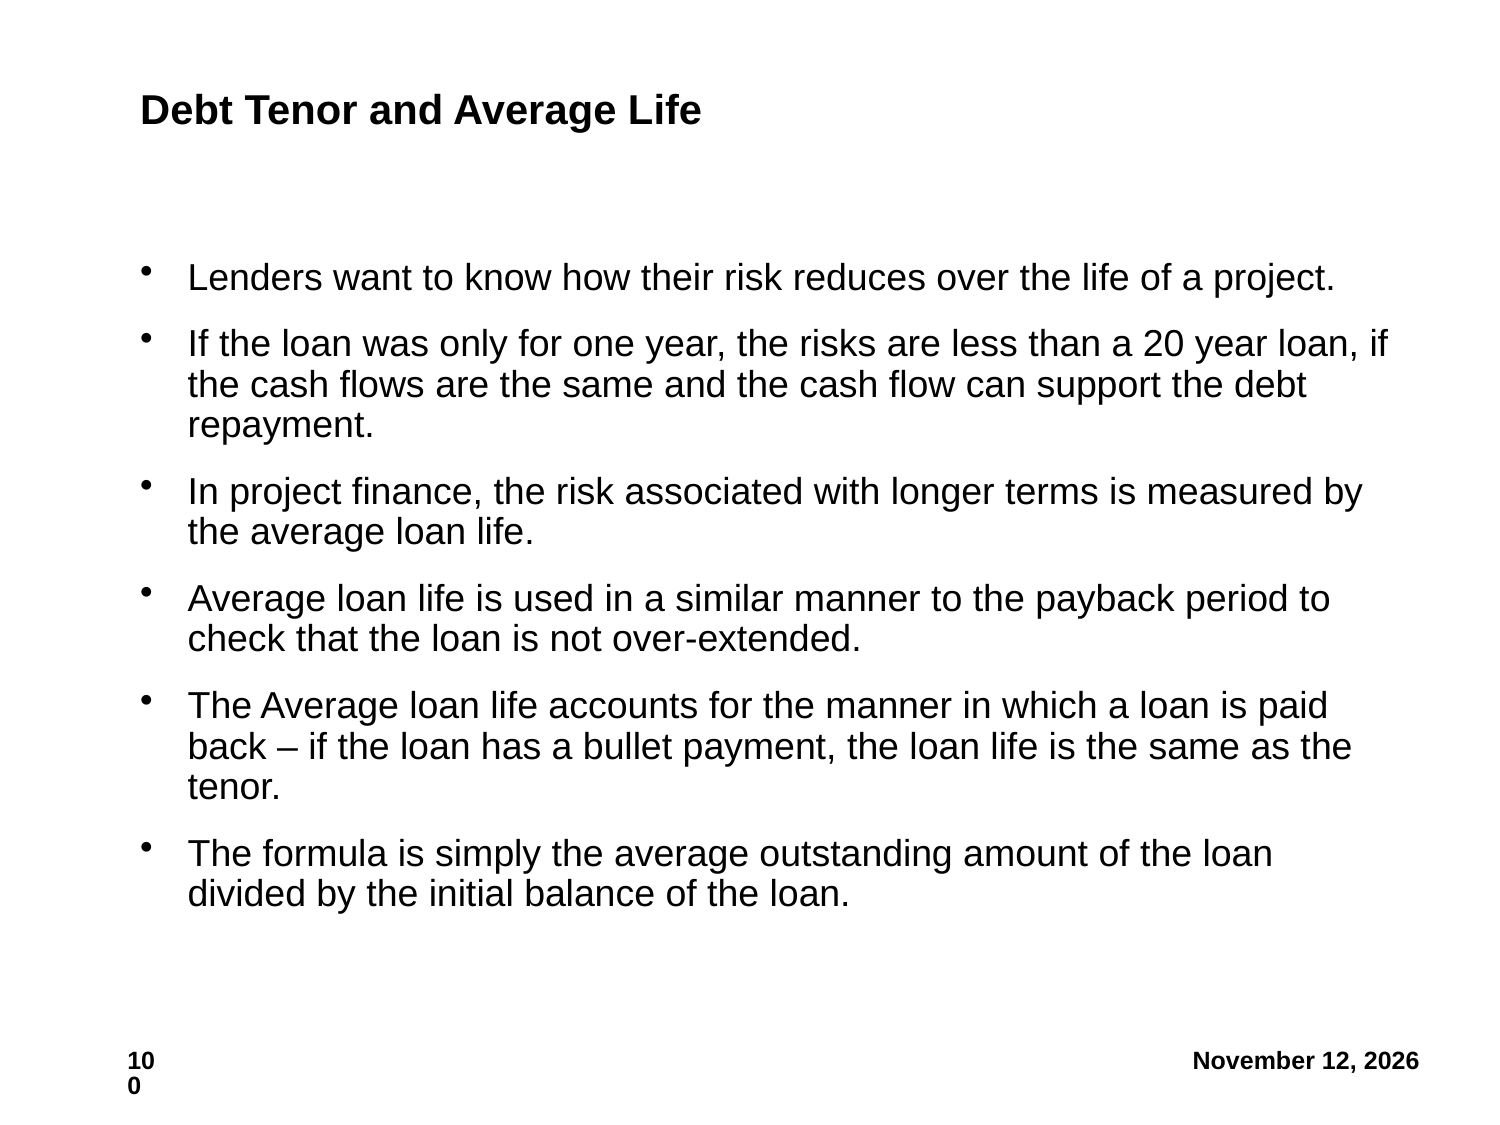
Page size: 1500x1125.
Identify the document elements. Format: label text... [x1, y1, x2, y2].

title Debt Tenor and Average Life [124, 74, 1376, 226]
list Lenders want to know how their risk reduces over the life of a project. If the loan was only for one year, the risks are less than a 20 year loan, if the cash flows are the same and the cash flow can support the debt repayment. In project finance, the risk associated with longer terms is measured by the average loan life. Average loan life is used in a similar manner to the payback period to check that the loan is not over-extended. The Average loan life accounts for the manner in which a loan is paid back – if the loan has a bullet payment, the loan life is the same as the tenor. The formula is simply the average outstanding amount of the loan divided by the initial balance of the loan. [124, 249, 1413, 1001]
